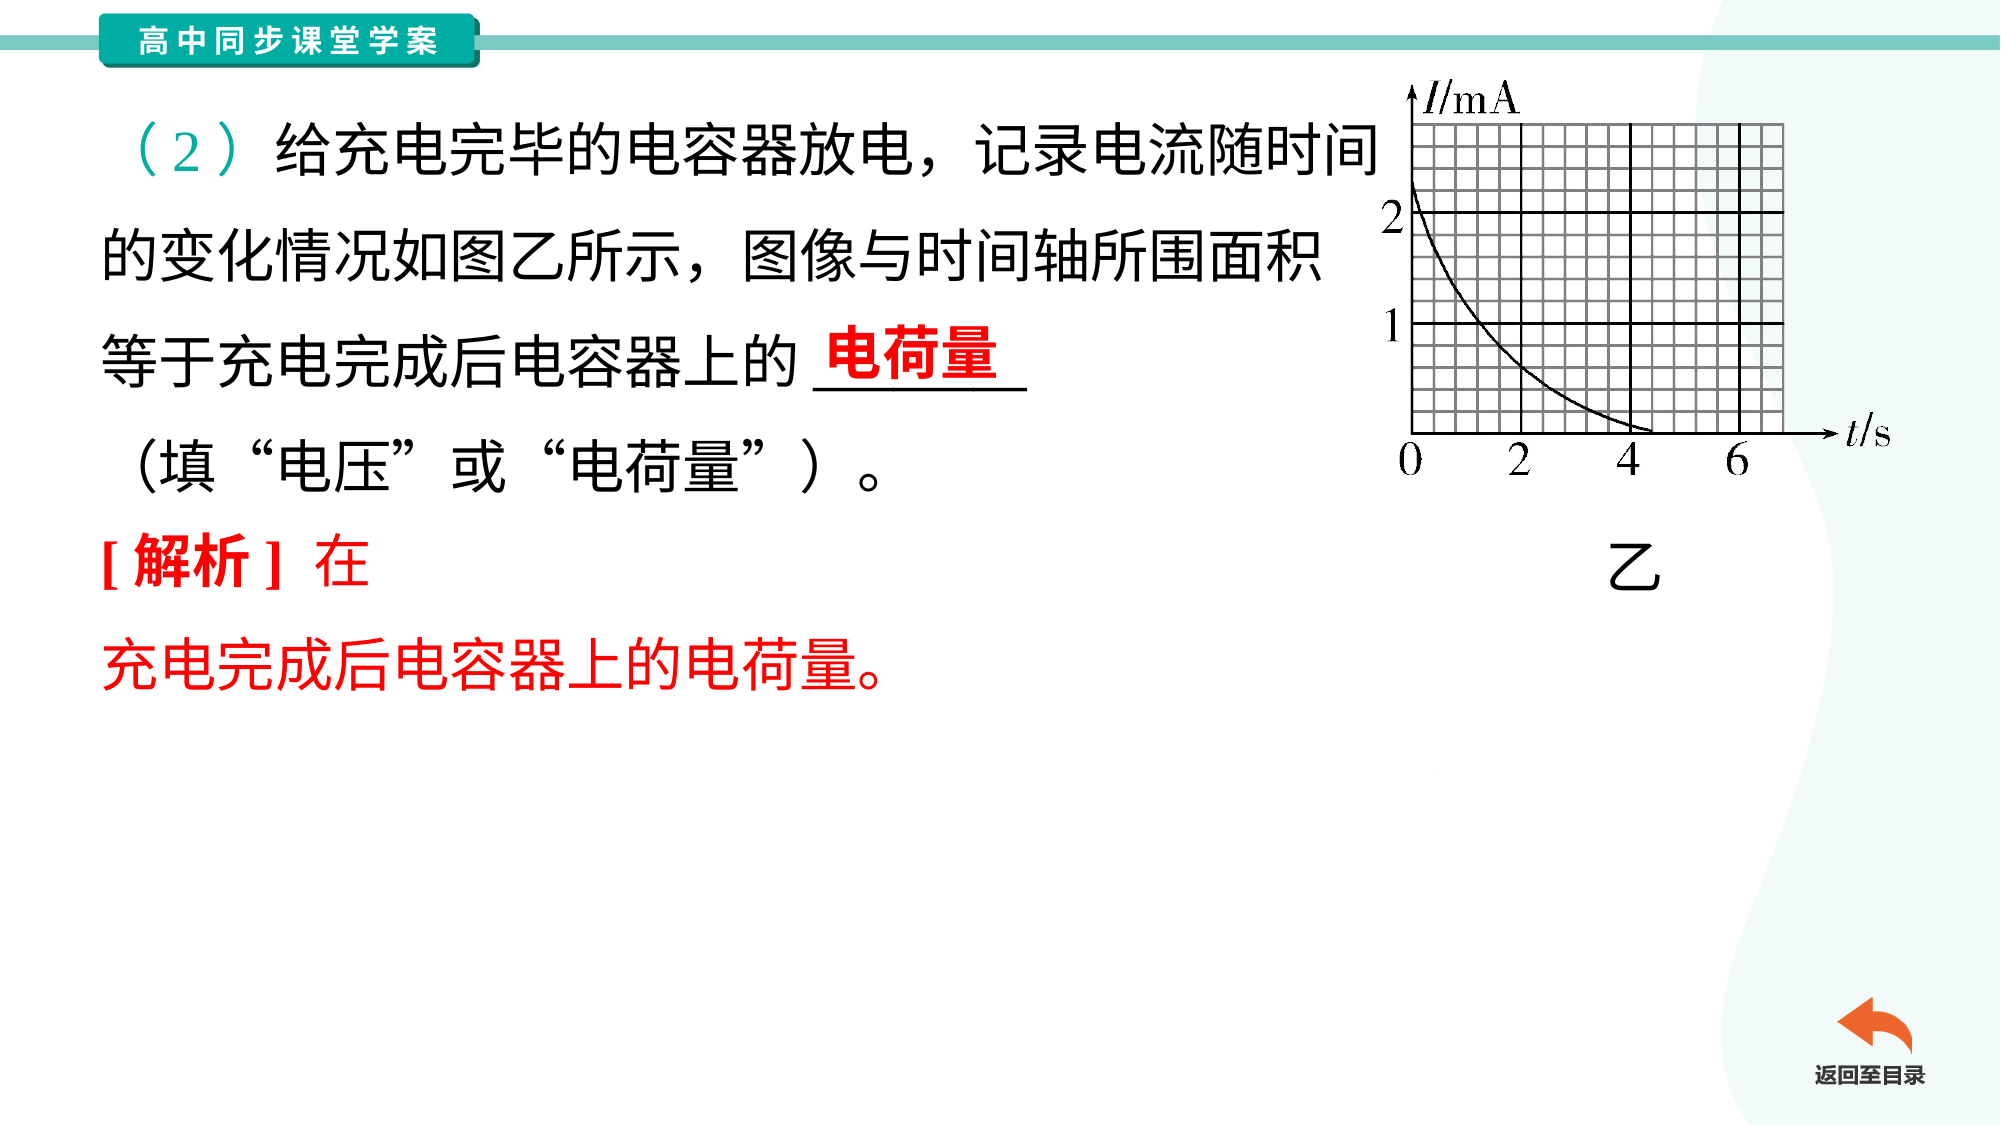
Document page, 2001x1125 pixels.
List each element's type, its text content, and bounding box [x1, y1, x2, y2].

text_box 乙 [1598, 495, 1671, 659]
text_box （2）给充电完毕的电容器放电，记录电流随时间 的变化情况如图乙所示，图像与时间轴所围面积 等于充电完成后电容器上的________ （填“电压”或“电荷量”）。 [100, 76, 1368, 489]
picture [0, 0, 2000, 1125]
text_box 电荷量 [802, 284, 1021, 376]
